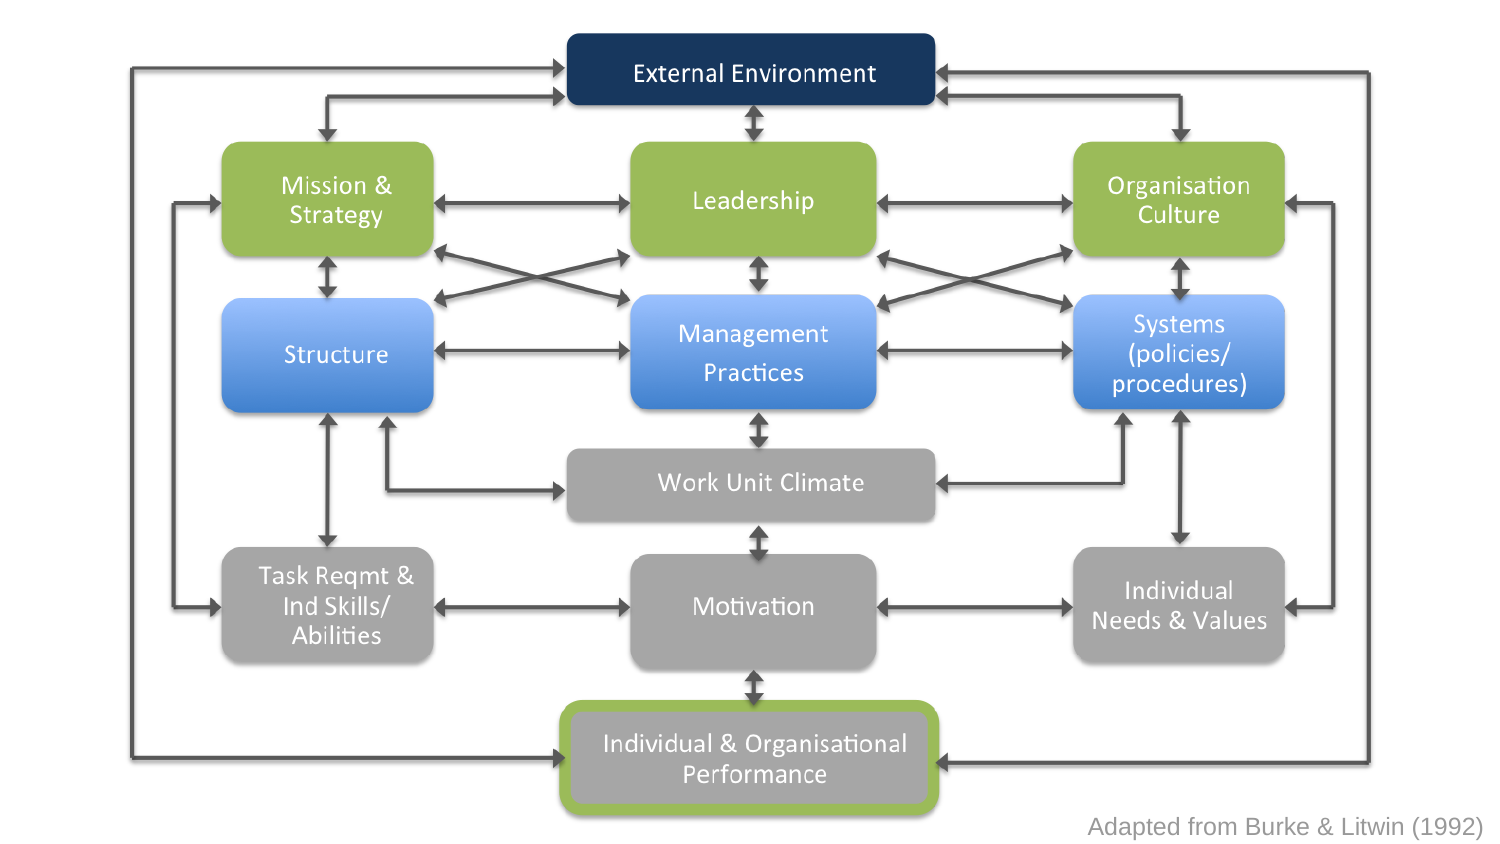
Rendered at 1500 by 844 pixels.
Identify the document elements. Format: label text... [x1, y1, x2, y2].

picture [122, 30, 1378, 825]
text_box Adapted from Burke & Litwin (1992) [993, 795, 1500, 844]
